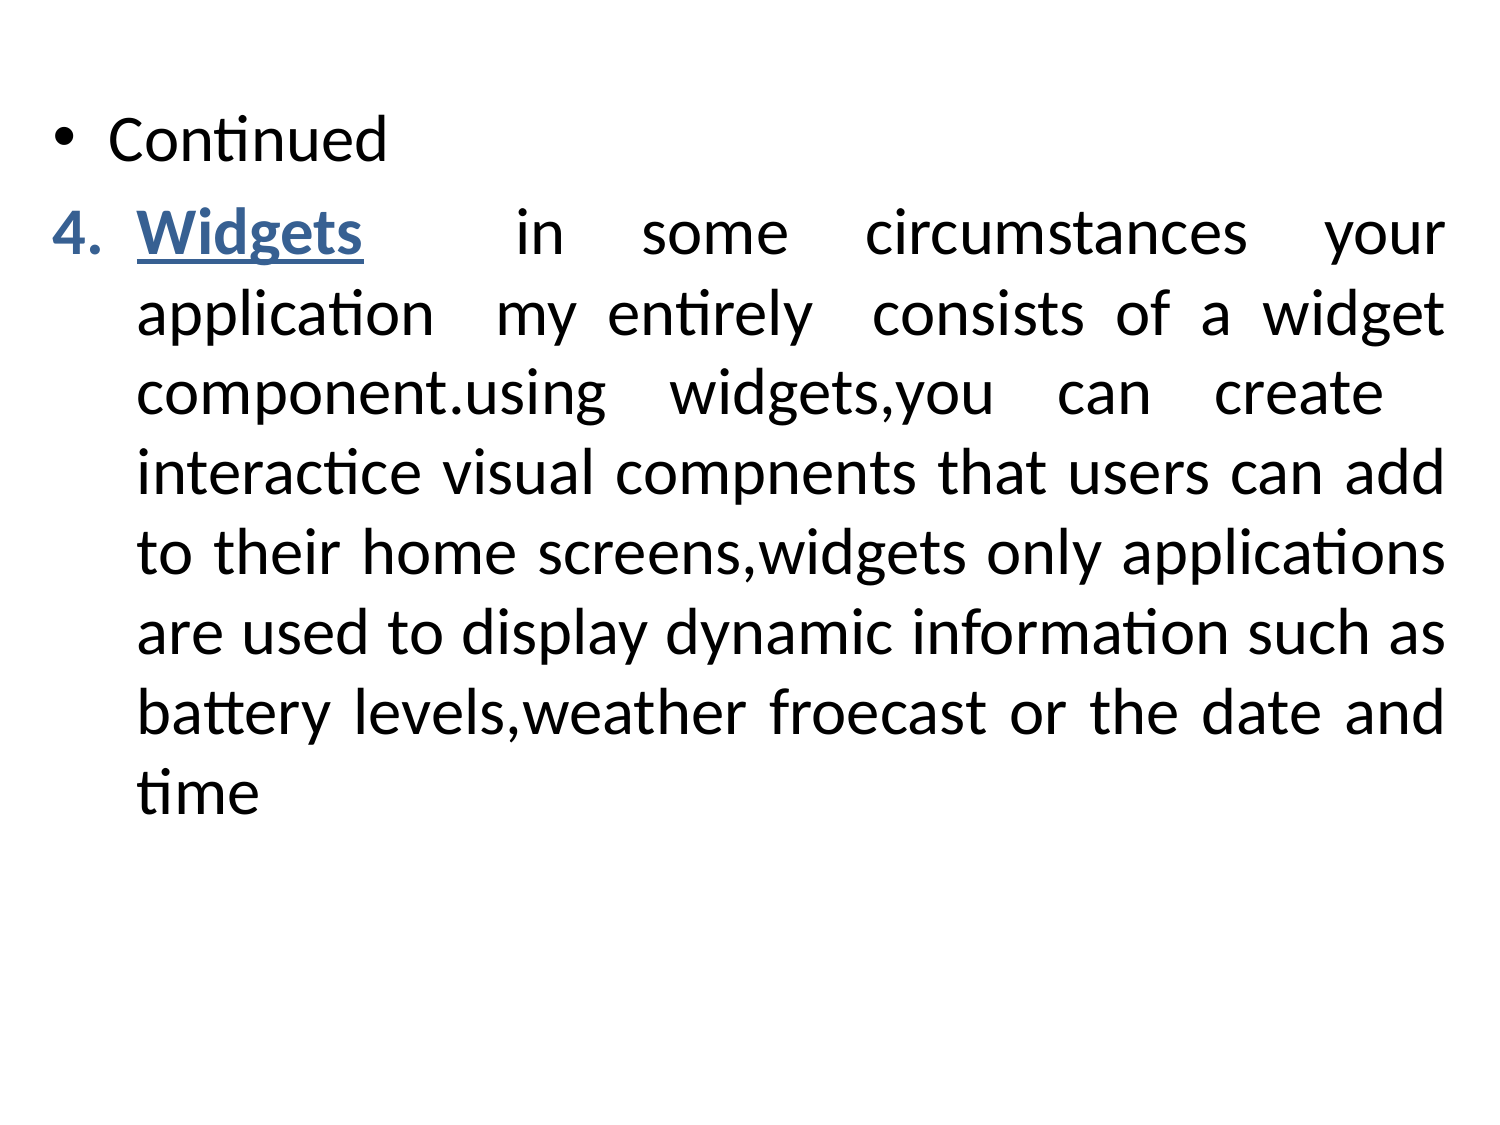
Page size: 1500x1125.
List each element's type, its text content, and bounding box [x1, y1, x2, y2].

list Continued Widgets in some circumstances your application my entirely consists of a widget component.using widgets,you can create interactice visual compnents that users can add to their home screens,widgets only applications are used to display dynamic information such as battery levels,weather froecast or the date and time [37, 87, 1463, 1005]
